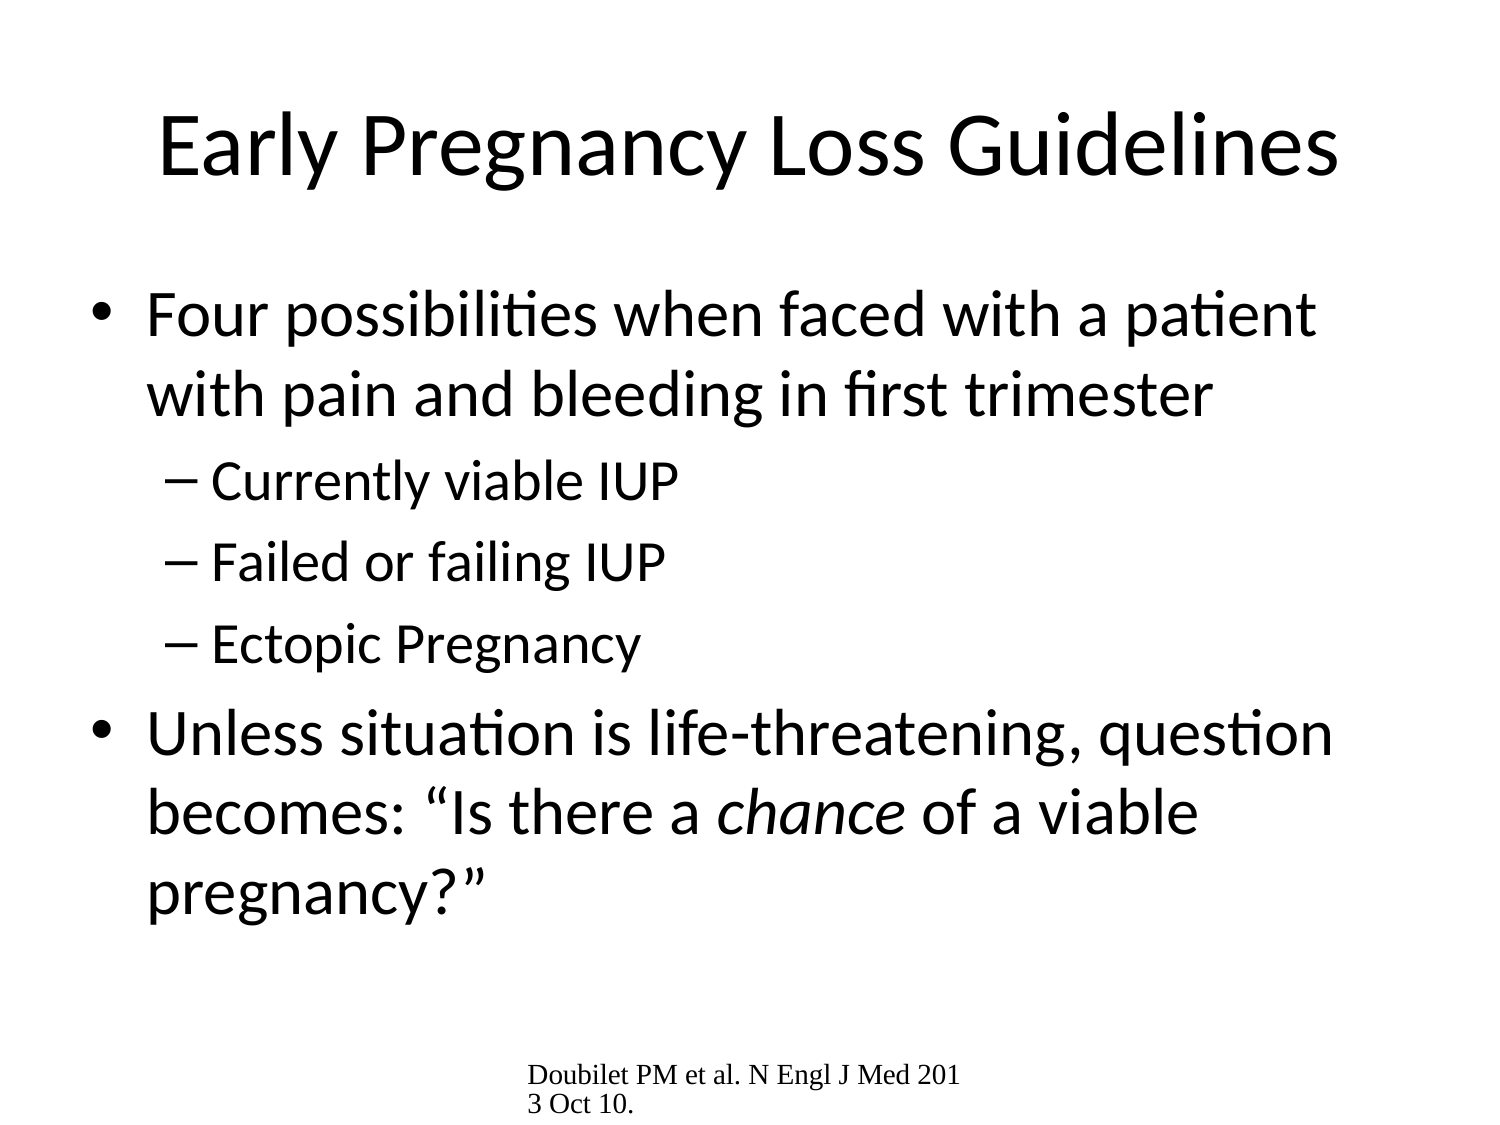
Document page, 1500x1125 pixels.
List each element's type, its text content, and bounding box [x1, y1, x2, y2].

list Four possibilities when faced with a patient with pain and bleeding in first trimester Currently viable IUP Failed or failing IUP Ectopic Pregnancy Unless situation is life-threatening, question becomes: “Is there a chance of a viable pregnancy?” [75, 262, 1425, 1005]
title Early Pregnancy Loss Guidelines [75, 45, 1425, 233]
footer Doubilet PM et al. N Engl J Med 2013 Oct 10. [512, 1042, 988, 1103]
